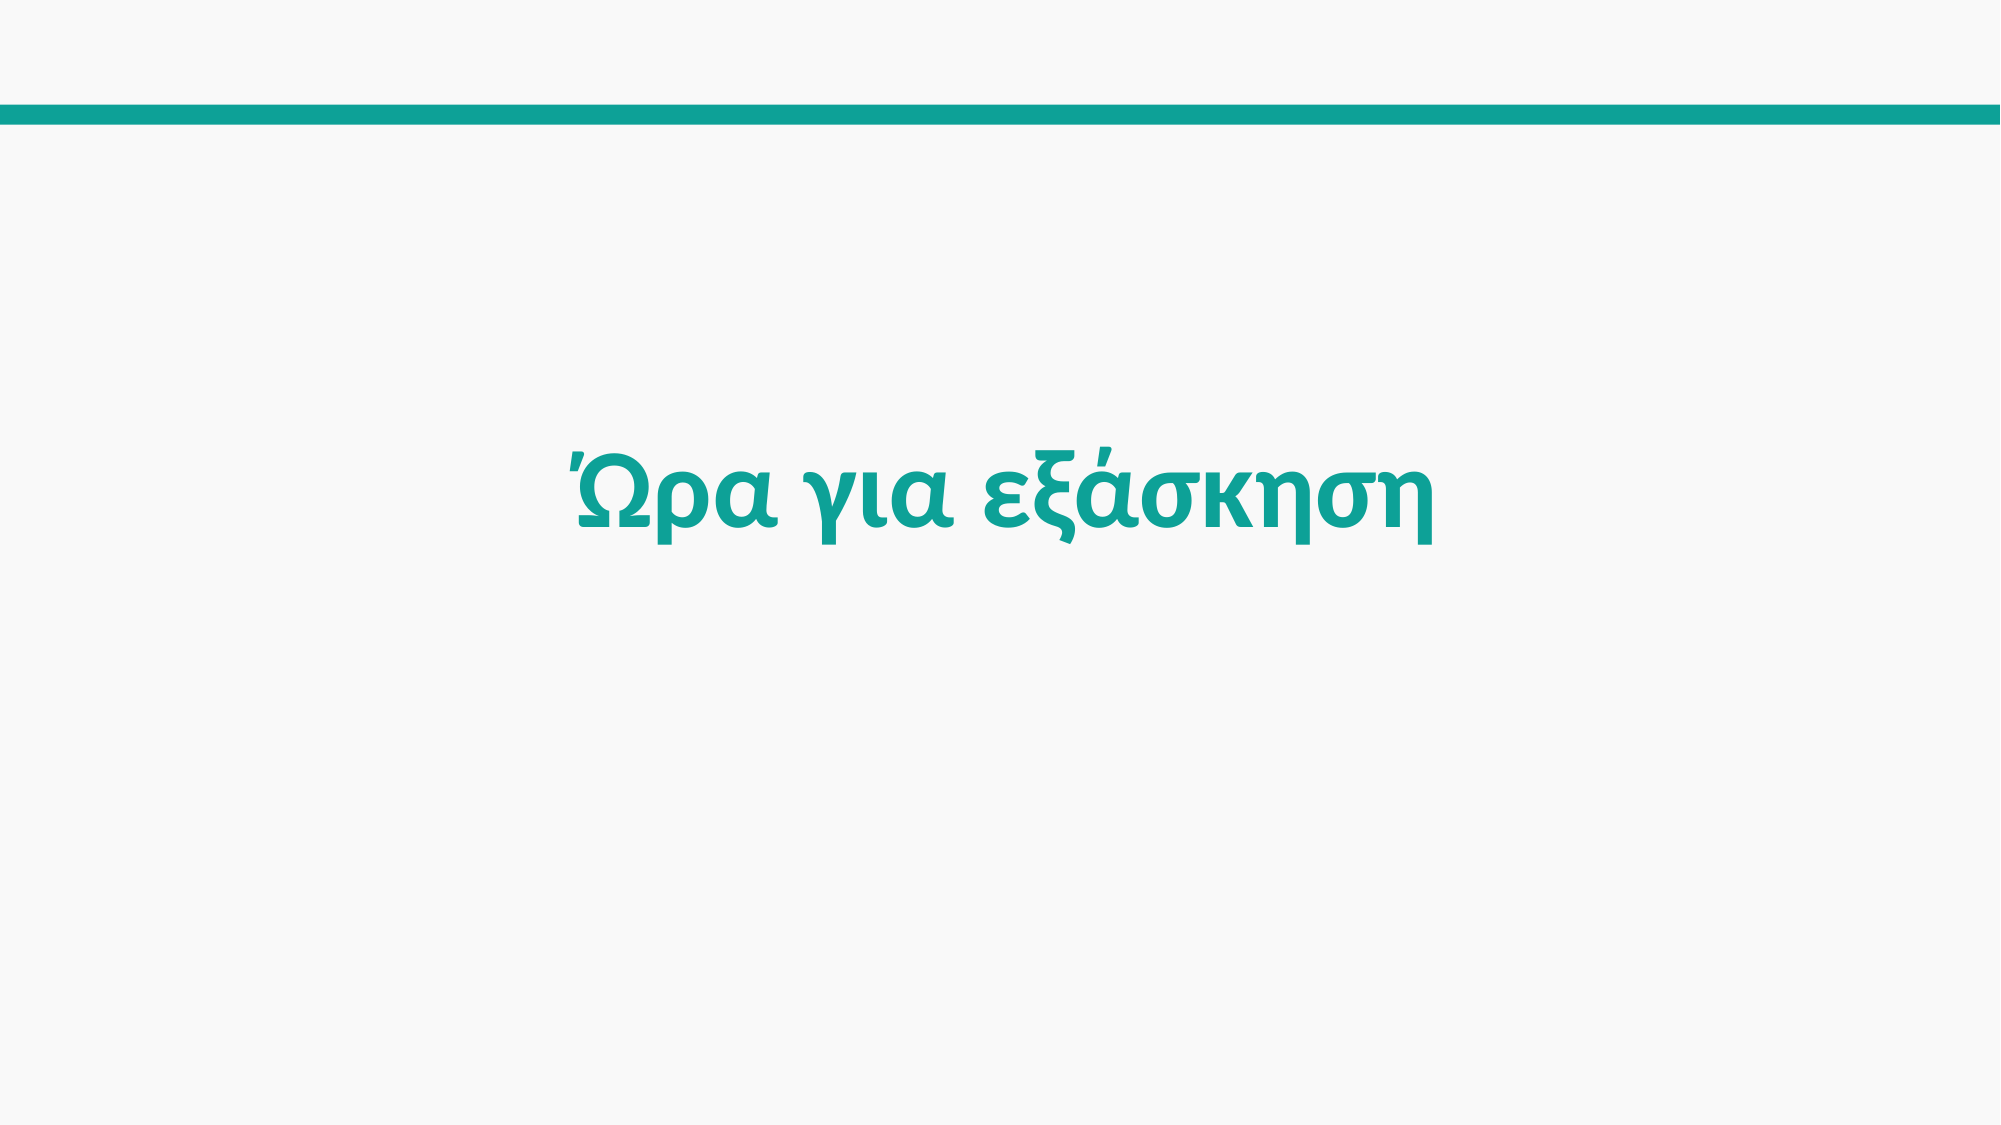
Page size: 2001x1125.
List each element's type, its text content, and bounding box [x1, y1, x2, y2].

text_box Ώρα για εξάσκηση [344, 370, 1620, 612]
